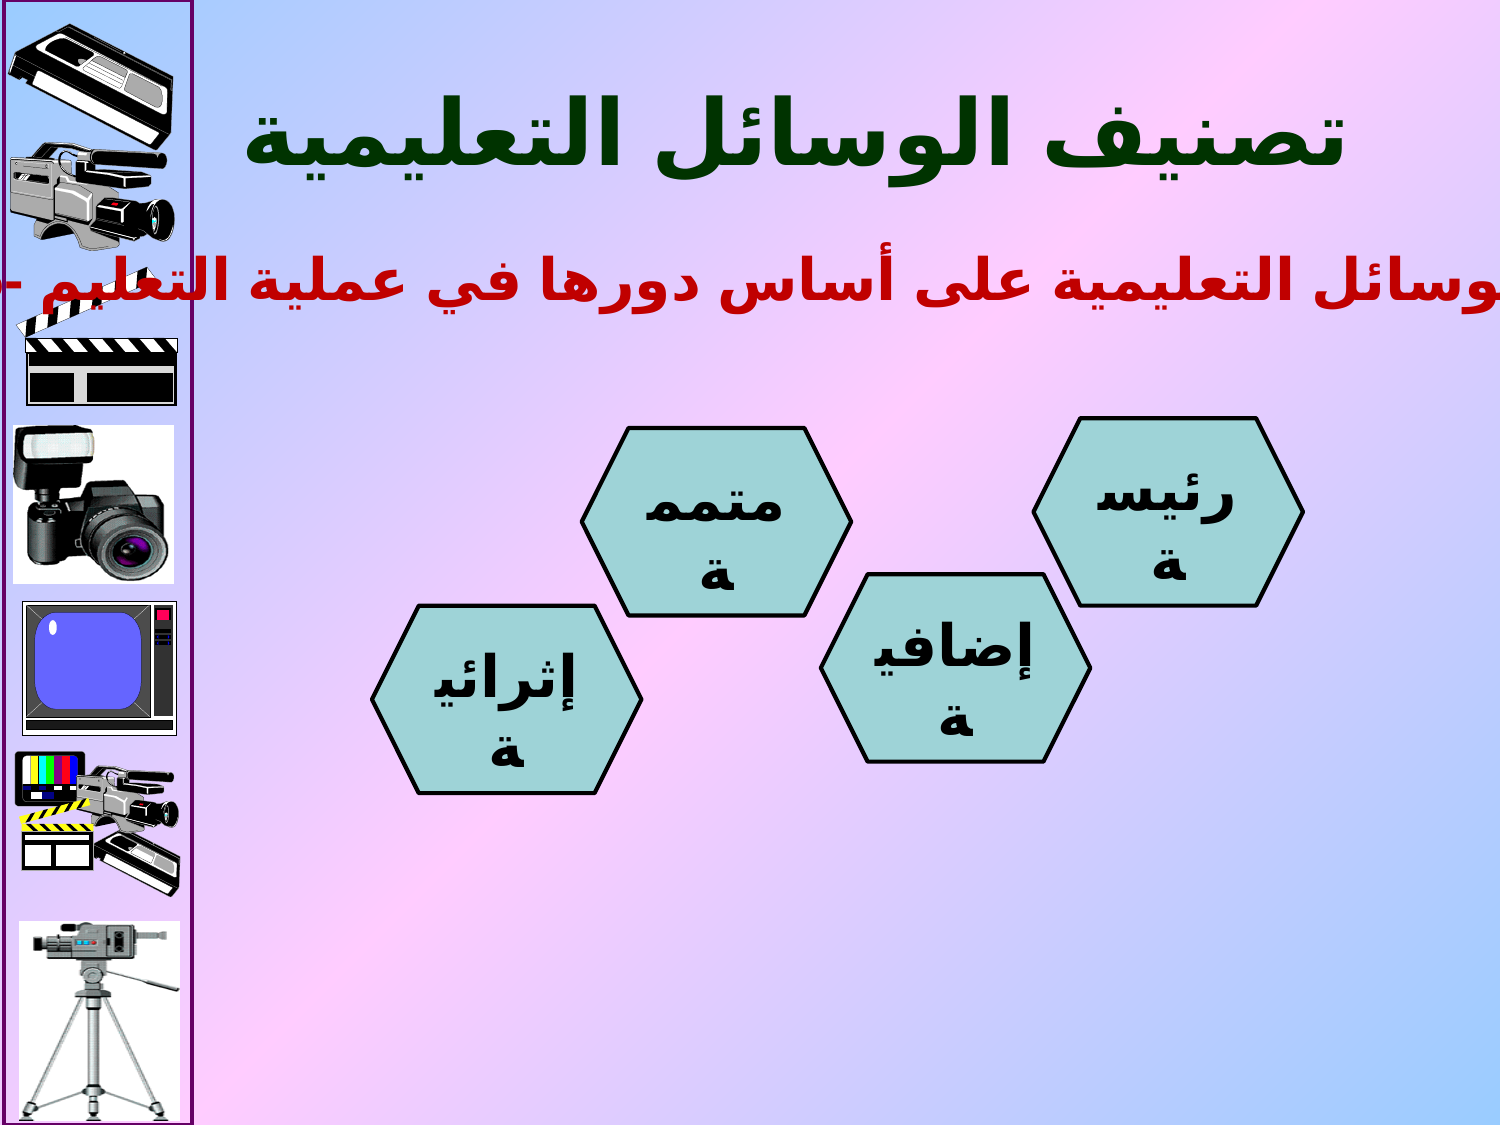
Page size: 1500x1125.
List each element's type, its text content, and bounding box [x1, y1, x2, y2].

text_box رئيسة [1033, 418, 1303, 606]
text_box متممة [581, 427, 852, 616]
text_box [186, 320, 192, 1125]
text_box 5- تصنيف الوسائل التعليمية على أساس دورها في عملية التعليم [188, 234, 1500, 320]
text_box إضافية [820, 574, 1091, 762]
text_box [4, 0, 192, 234]
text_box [5, 21, 184, 1121]
text_box تصنيف الوسائل التعليمية [226, 66, 1366, 191]
text_box إثرائية [371, 605, 642, 794]
